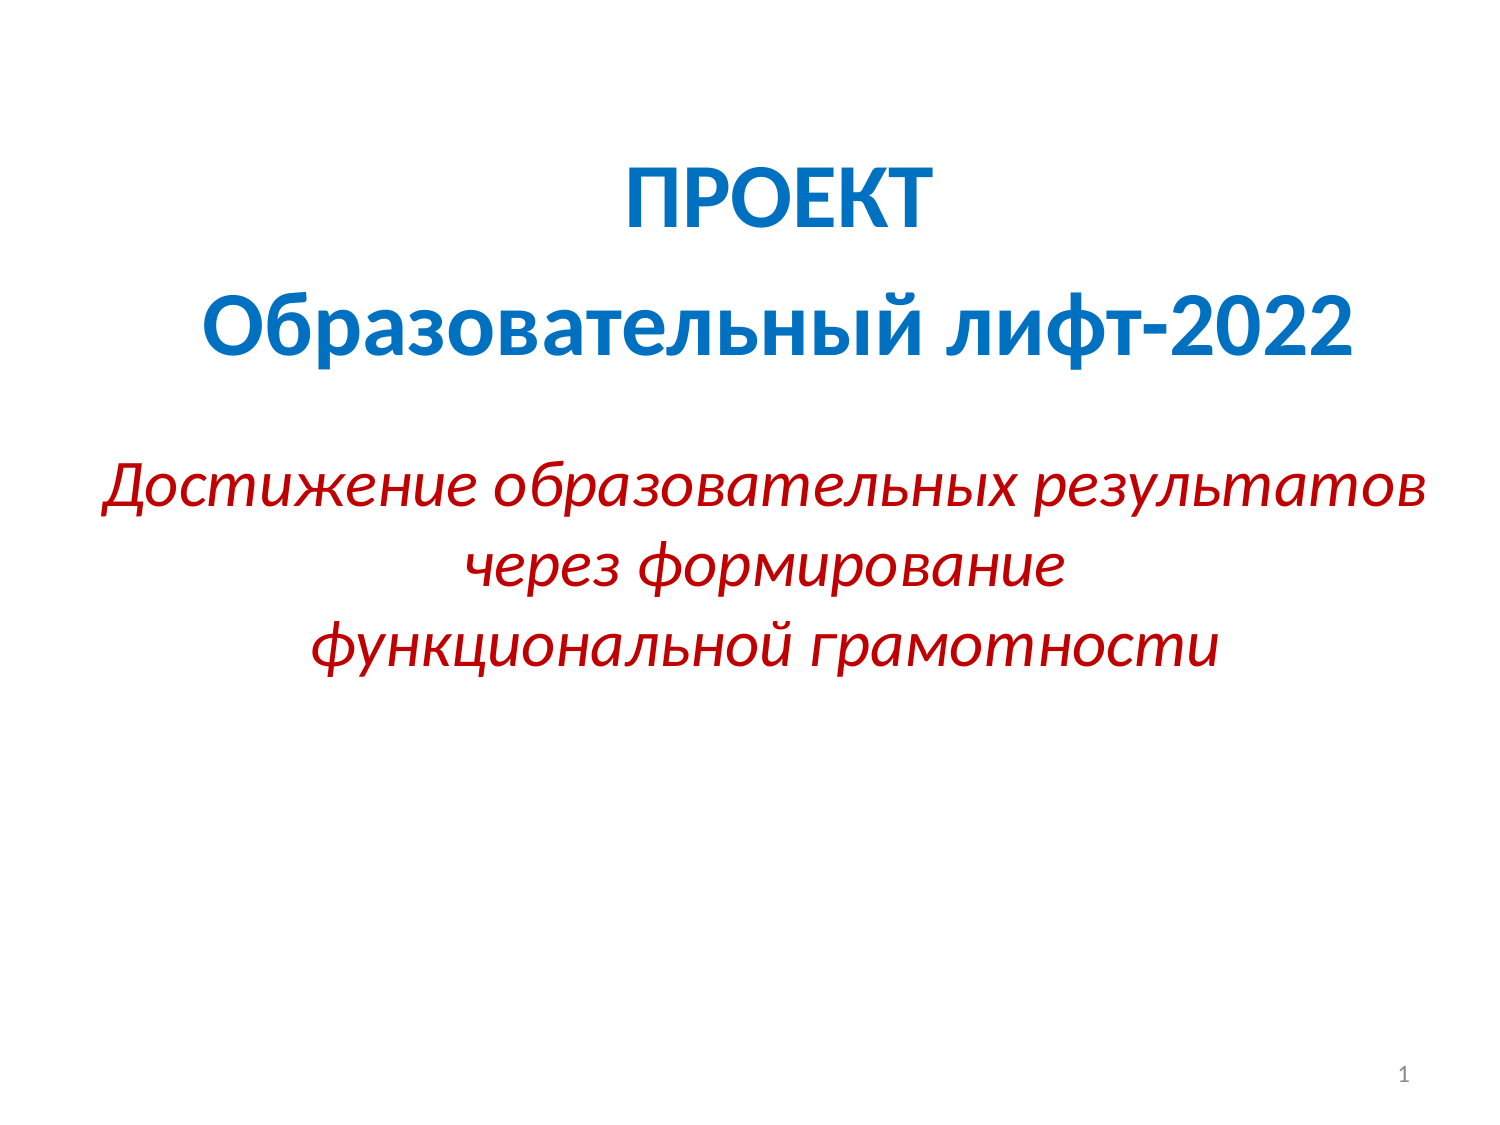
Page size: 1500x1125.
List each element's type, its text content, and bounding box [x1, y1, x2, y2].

text_box Достижение образовательных результатов через формирование функциональной грамотности [87, 432, 1459, 688]
slide_number 1 [1074, 1042, 1425, 1103]
list ПРОЕКТ Образовательный лифт-2022 [104, 128, 1455, 432]
